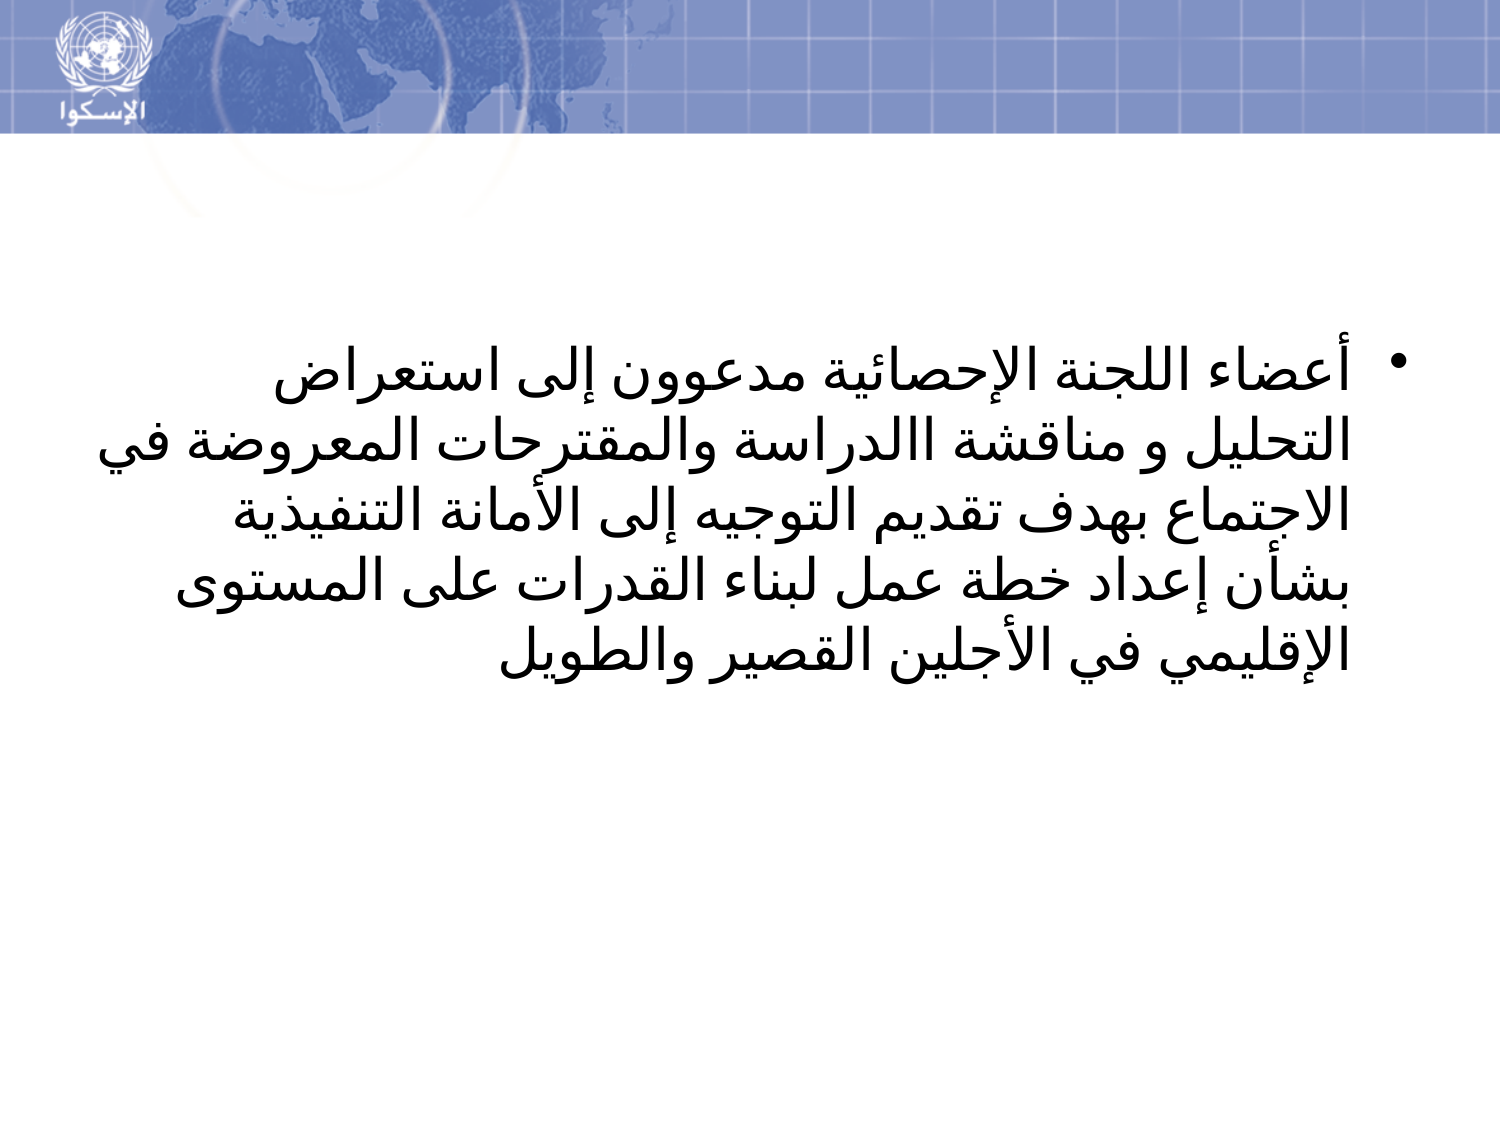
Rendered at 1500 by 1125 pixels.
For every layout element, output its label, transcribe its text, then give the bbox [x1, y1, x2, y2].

picture [0, 0, 1500, 1125]
list أعضاء اللجنة الإحصائية مدعوون إلى استعراض التحليل و مناقشة االدراسة والمقترحات المعروضة في الاجتماع بهدف تقديم التوجيه إلى الأمانة التنفيذية بشأن إعداد خطة عمل لبناء القدرات على المستوى الإقليمي في الأجلين القصير والطويل [75, 324, 1425, 1005]
